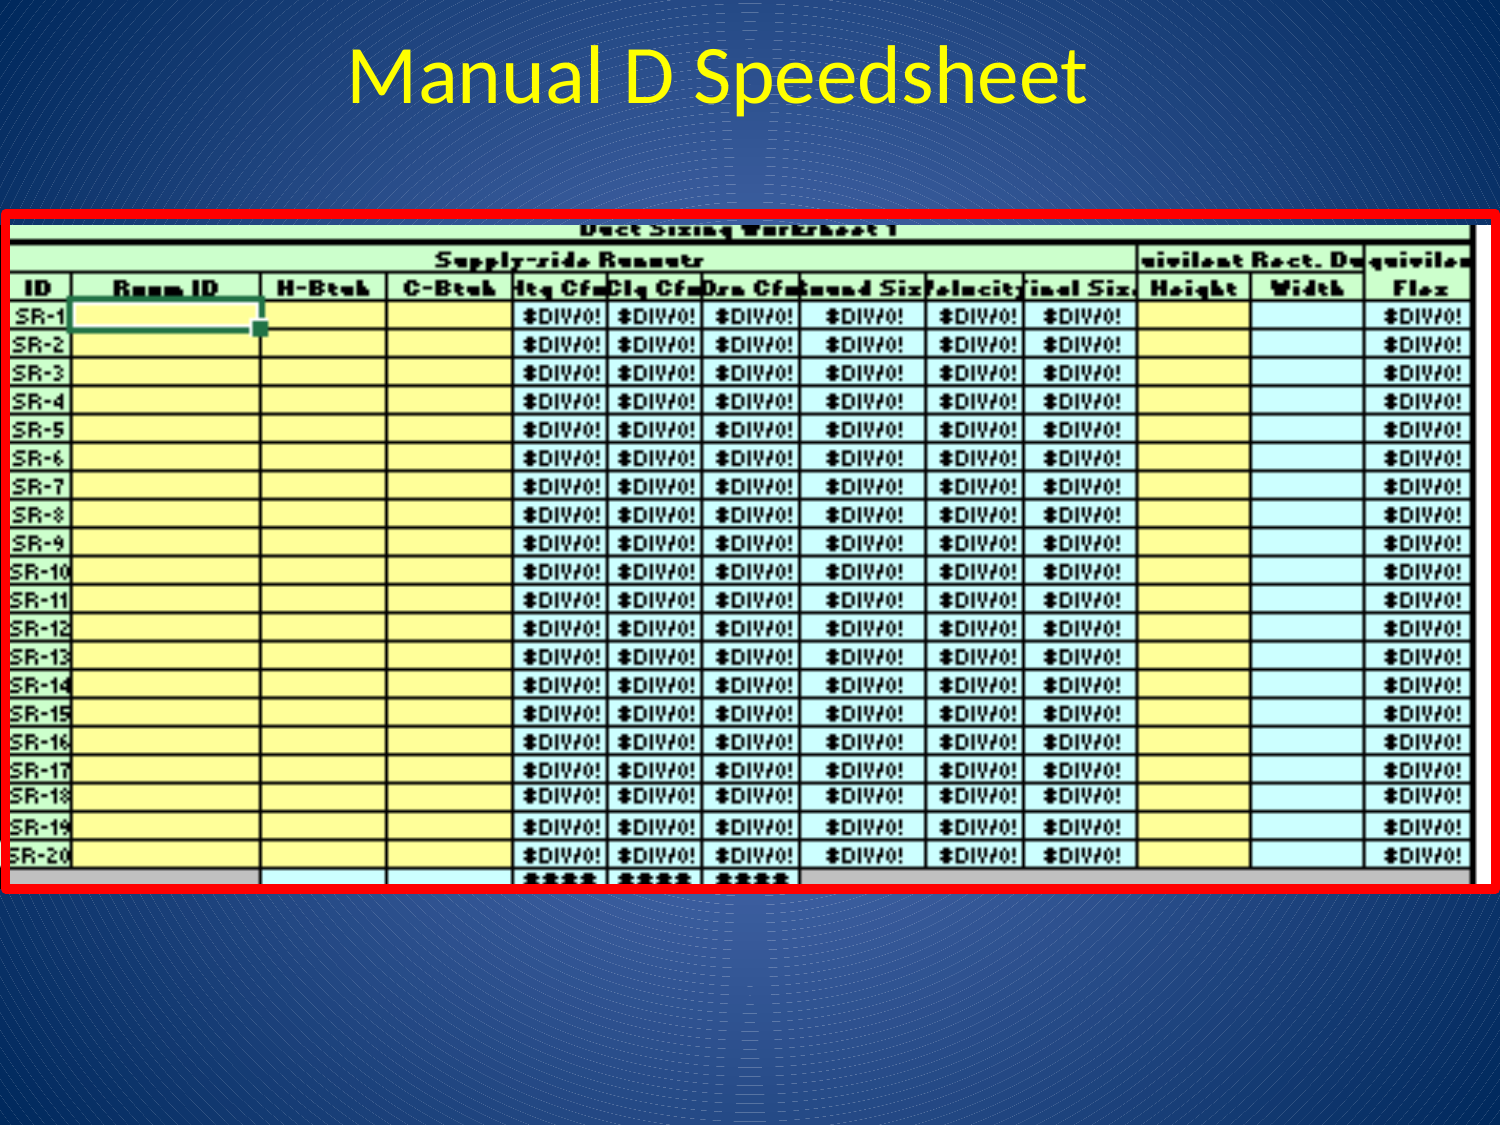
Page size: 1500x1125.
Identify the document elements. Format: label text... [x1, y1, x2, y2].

text_box Manual D Speedsheet [331, 12, 1104, 128]
text_box [4, 212, 1498, 891]
picture [0, 224, 1493, 890]
